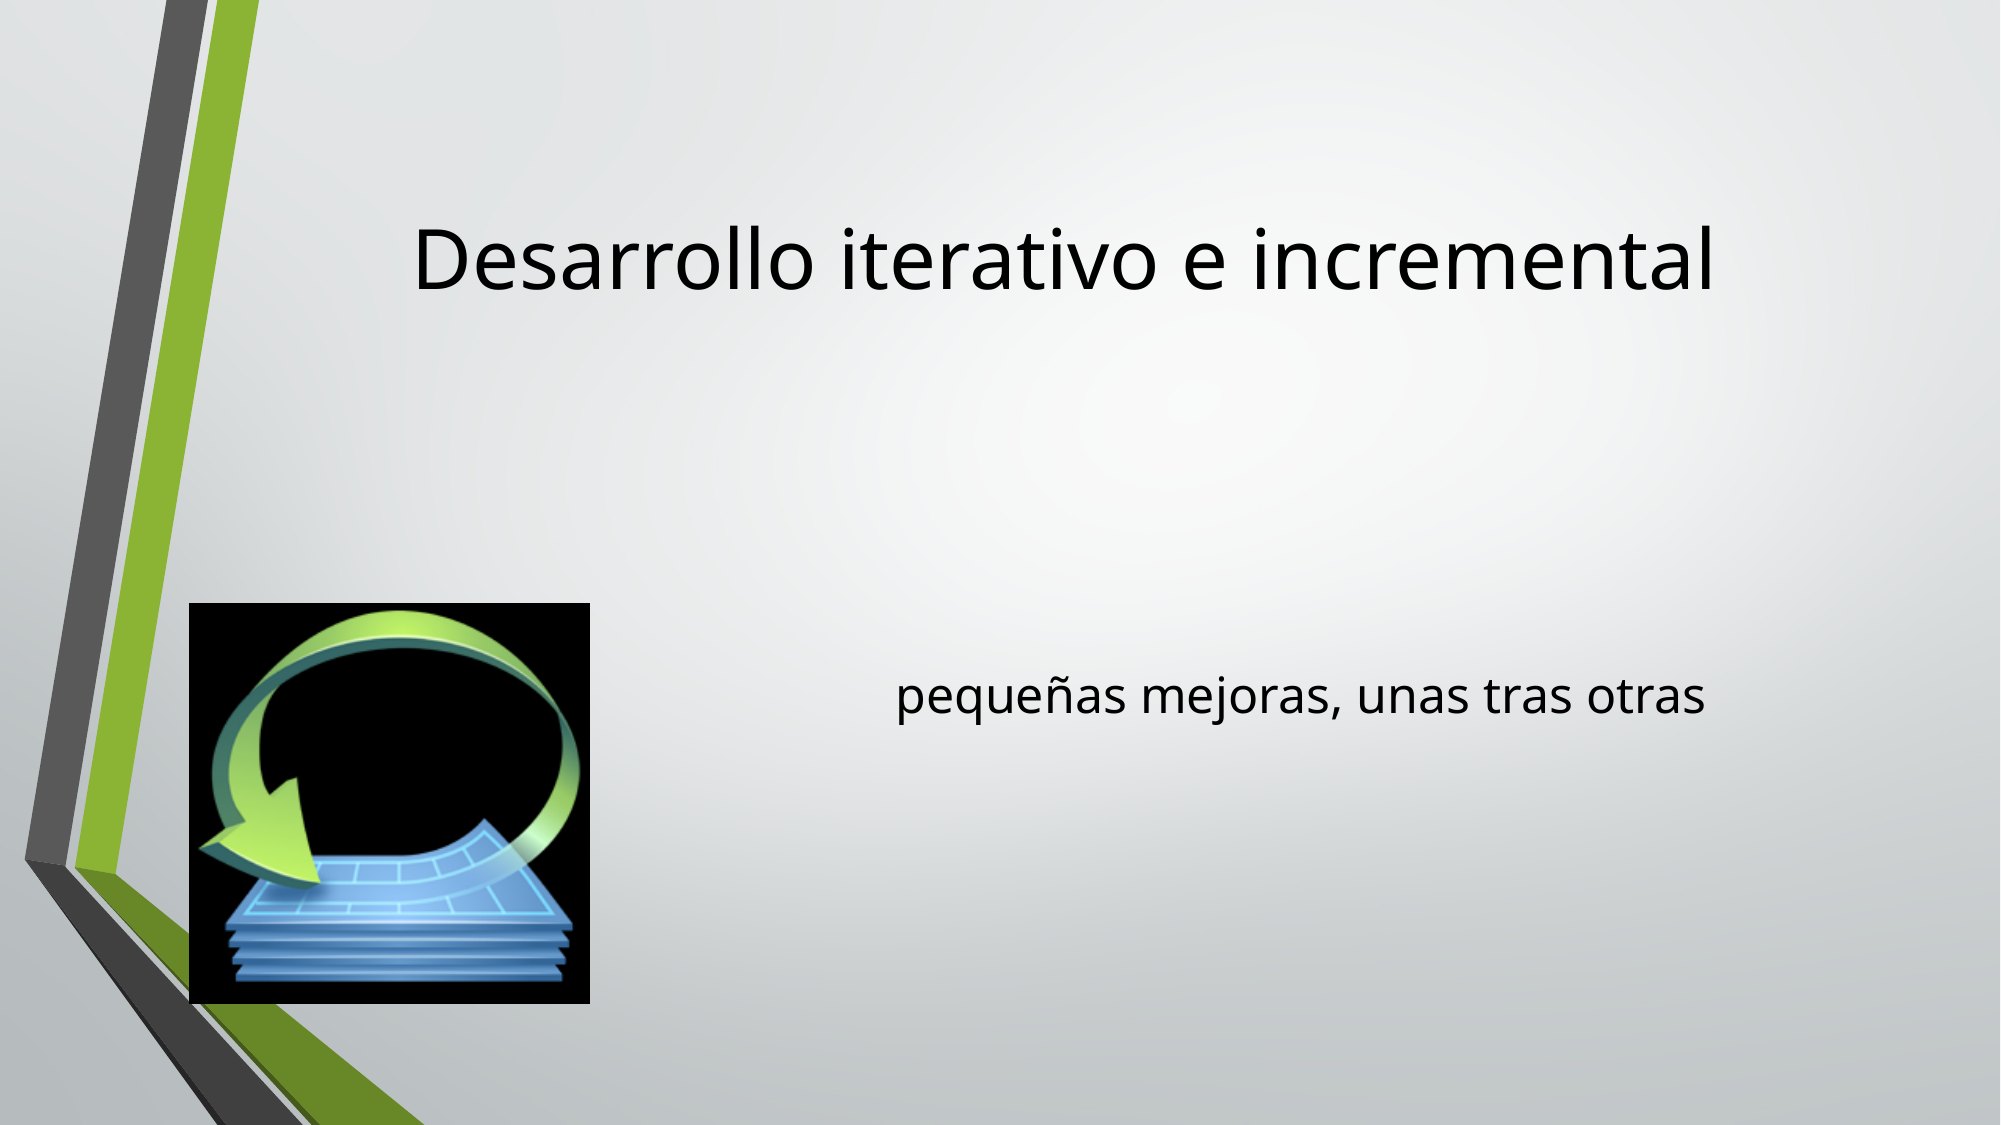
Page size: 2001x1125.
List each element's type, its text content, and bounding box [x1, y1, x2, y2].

title Desarrollo iterativo e incremental [243, 112, 1887, 400]
list pequeñas mejoras, unas tras otras [243, 437, 1887, 950]
picture [189, 603, 590, 1004]
